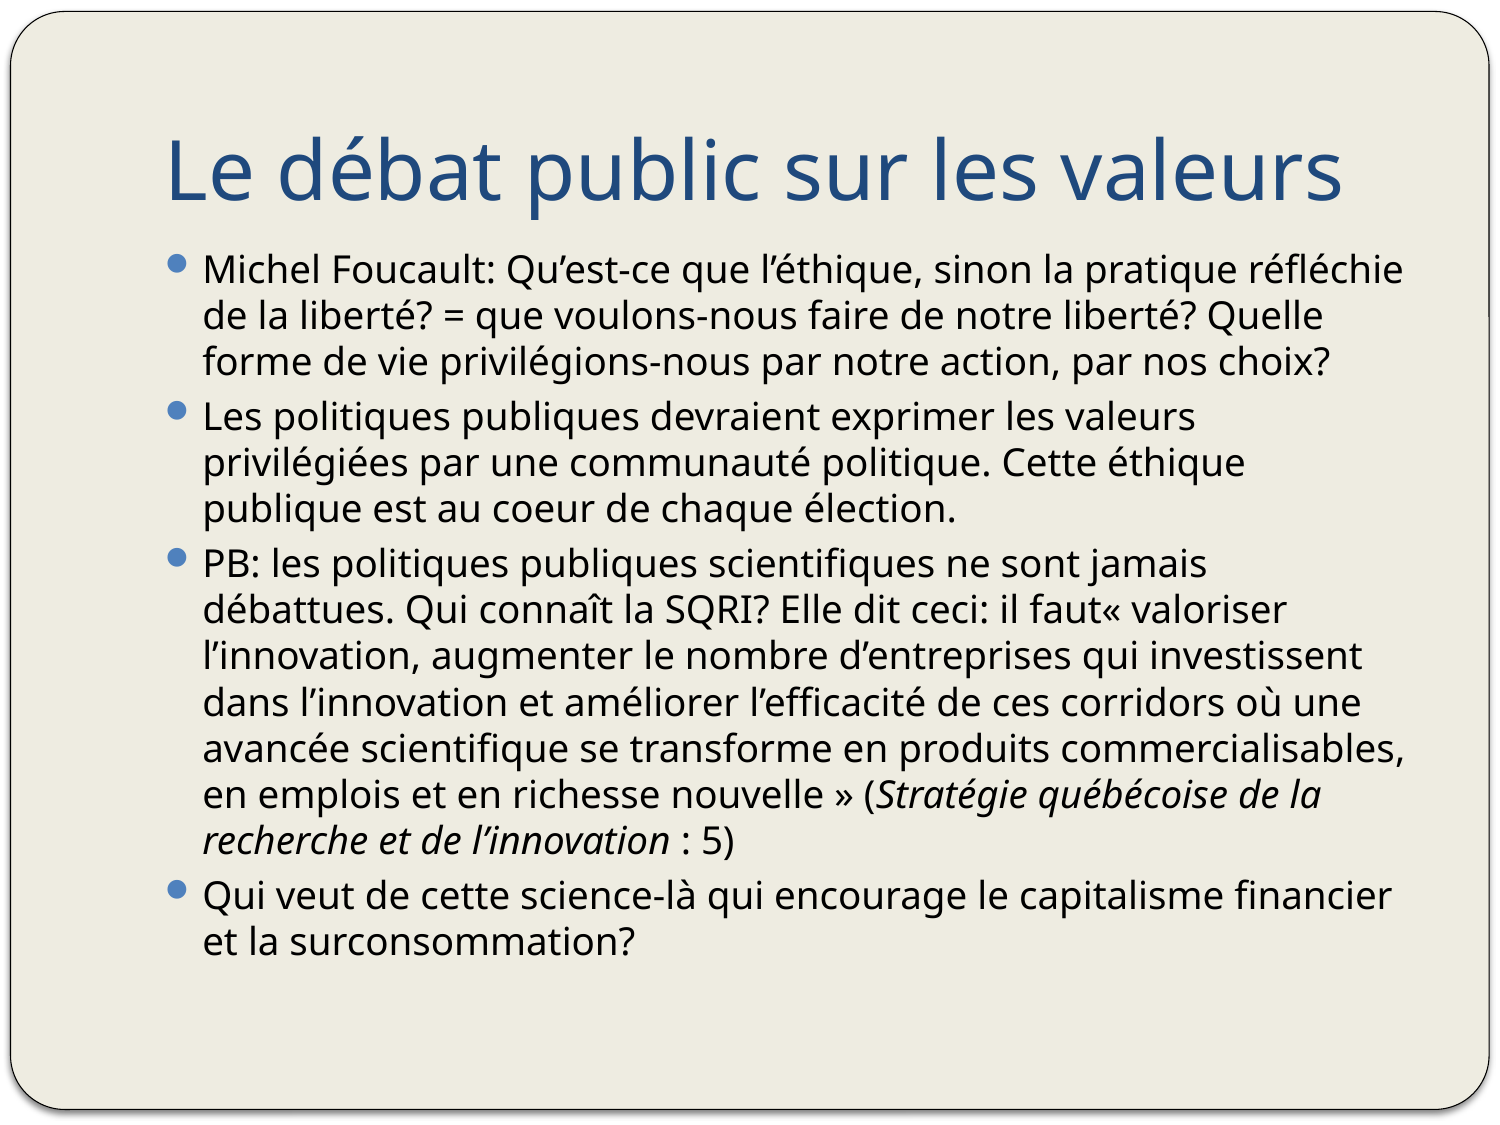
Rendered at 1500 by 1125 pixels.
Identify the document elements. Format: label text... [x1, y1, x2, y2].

title Le débat public sur les valeurs [150, 45, 1425, 233]
list Michel Foucault: Qu’est-ce que l’éthique, sinon la pratique réfléchie de la liberté? = que voulons-nous faire de notre liberté? Quelle forme de vie privilégions-nous par notre action, par nos choix? Les politiques publiques devraient exprimer les valeurs privilégiées par une communauté politique. Cette éthique publique est au coeur de chaque élection. PB: les politiques publiques scientifiques ne sont jamais débattues. Qui connaît la SQRI? Elle dit ceci: il faut« valoriser l’innovation, augmenter le nombre d’entreprises qui investissent dans l’innovation et améliorer l’efficacité de ces corridors où une avancée scientifique se transforme en produits commercialisables, en emplois et en richesse nouvelle » (Stratégie québécoise de la recherche et de l’innovation : 5) Qui veut de cette science-là qui encourage le capitalisme financier et la surconsommation? [150, 237, 1425, 988]
